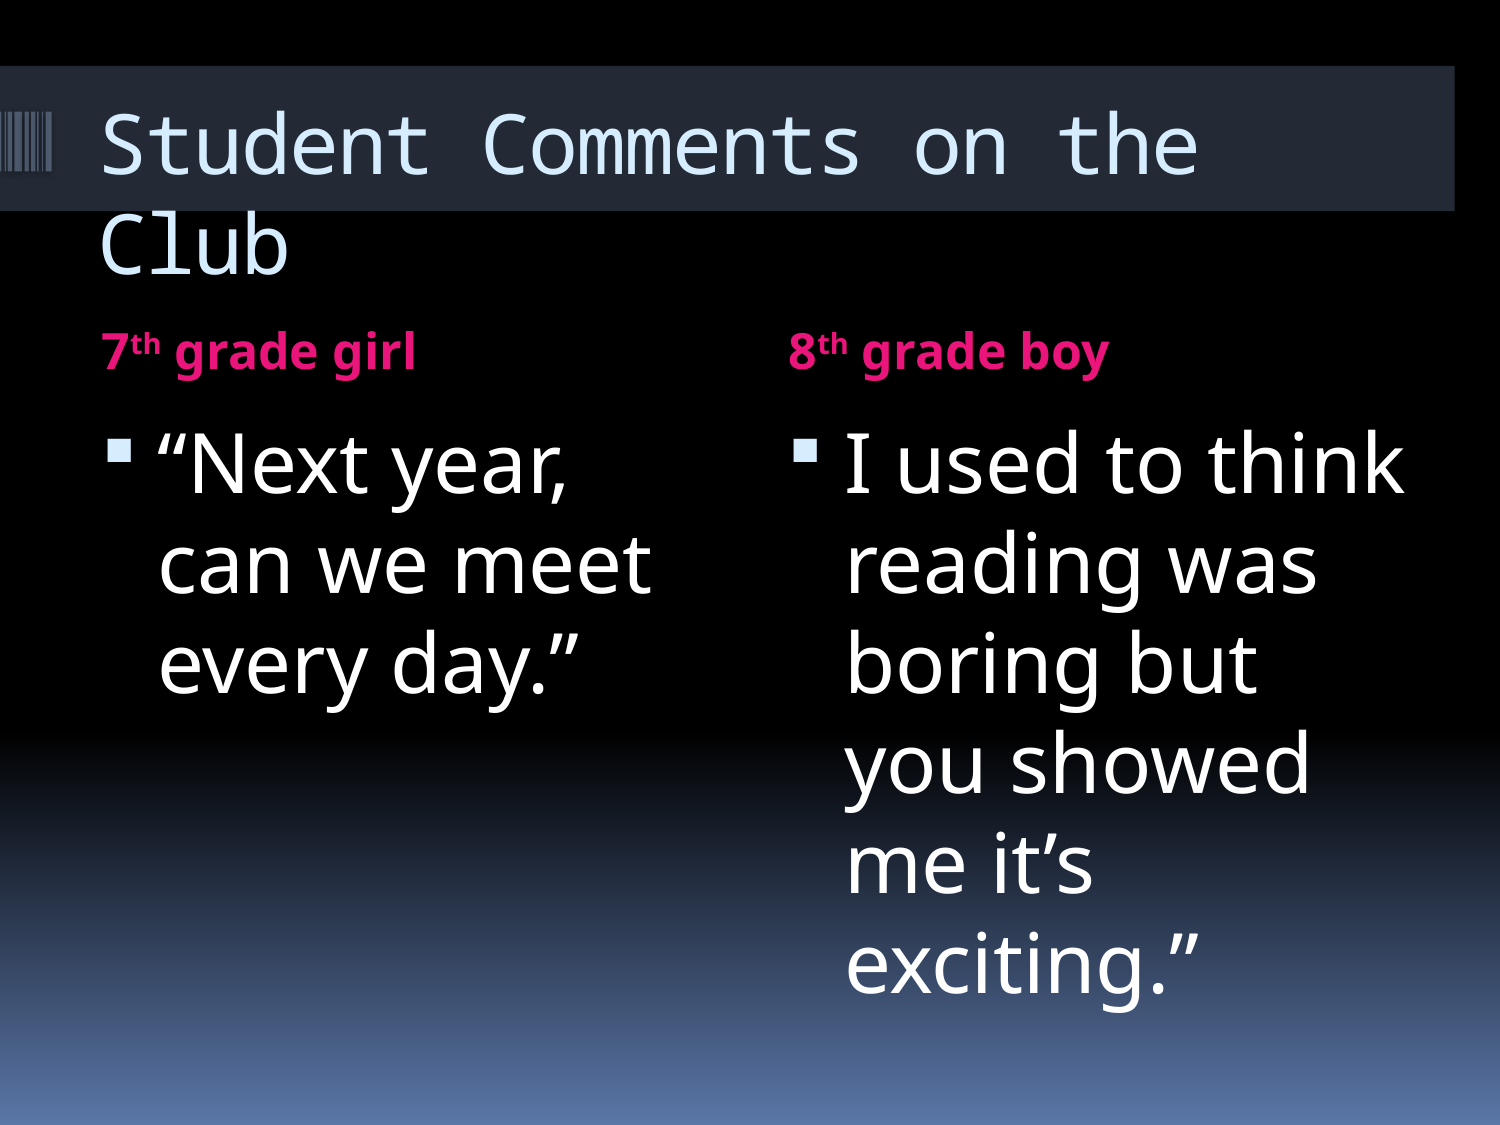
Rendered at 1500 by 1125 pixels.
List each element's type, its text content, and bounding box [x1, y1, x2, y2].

list 8th grade boy [761, 296, 1425, 402]
list I used to think reading was boring but you showed me it’s exciting.” [761, 403, 1425, 1053]
title Student Comments on the Club [82, 83, 1358, 234]
list “Next year, can we meet every day.” [75, 403, 738, 1053]
list 7th grade girl [75, 296, 738, 402]
